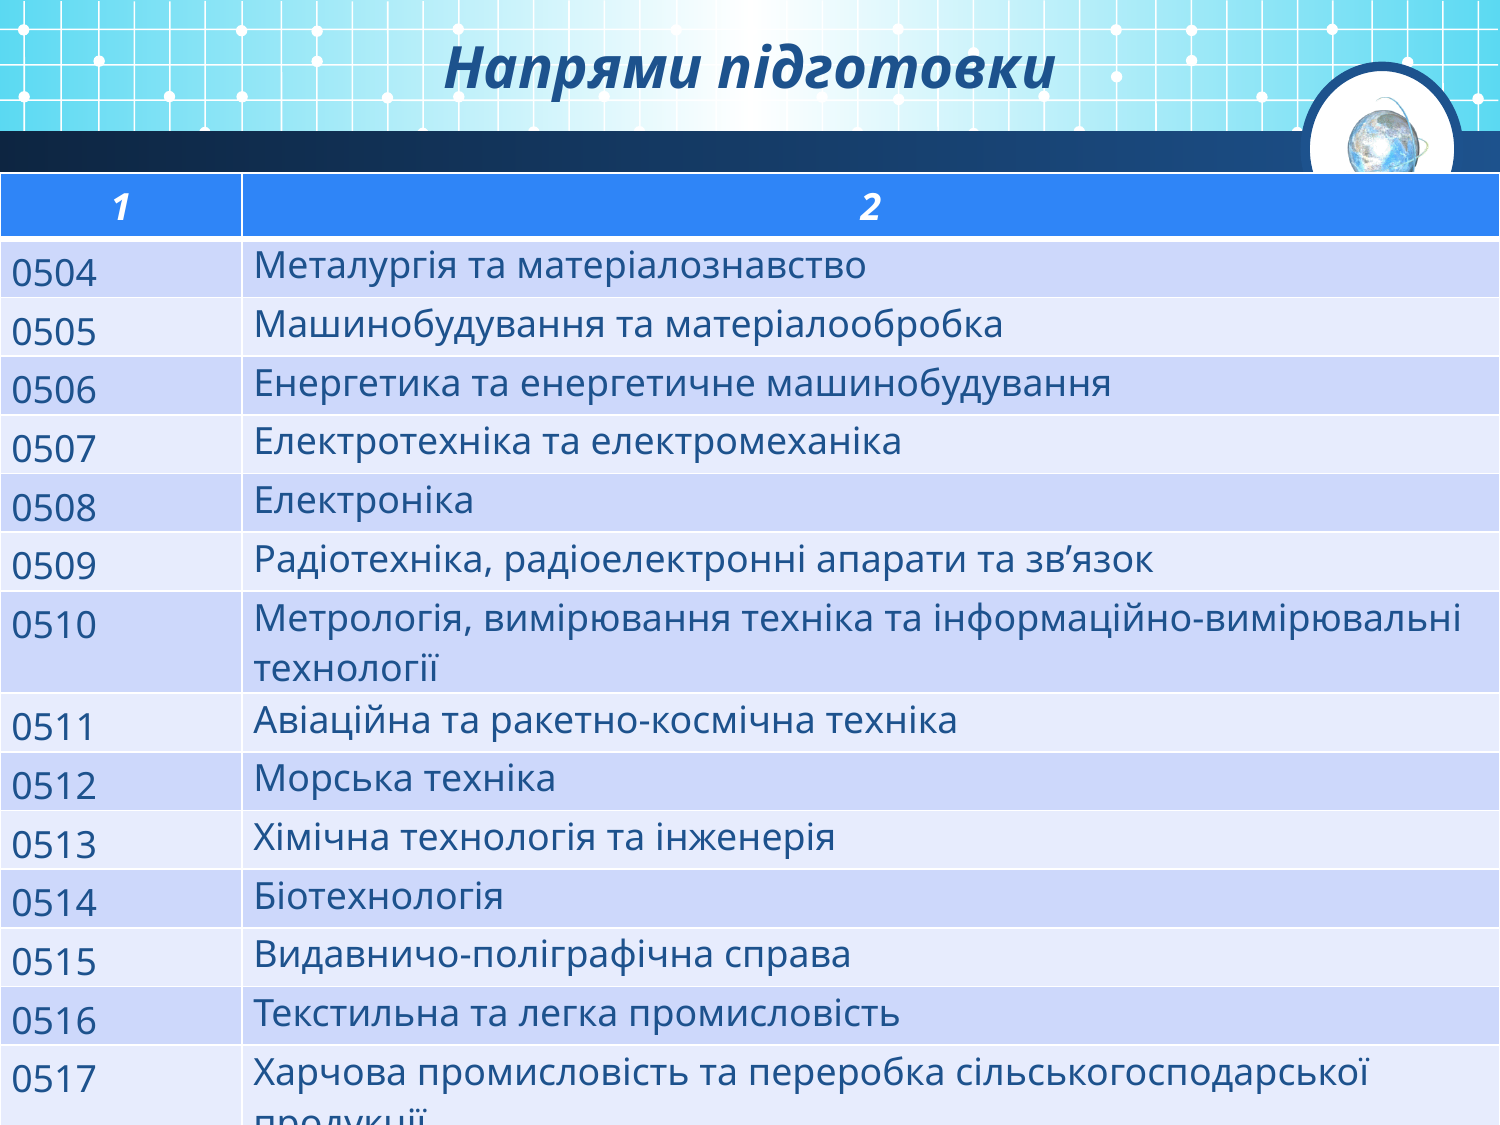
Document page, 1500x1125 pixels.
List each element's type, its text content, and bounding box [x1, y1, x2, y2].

table_cell Машинобудування та матеріалообробка [243, 298, 1499, 355]
table_cell 0512 [1, 753, 241, 810]
table_cell 0515 [1, 929, 241, 986]
table_cell Текстильна та легка промисловість [243, 987, 1499, 1044]
table_cell Енергетика та енергетичне машинобудування [243, 357, 1499, 414]
table_cell 0510 [1, 592, 241, 692]
table_cell Електротехніка та електромеханіка [243, 416, 1499, 473]
table_cell 0511 [1, 694, 241, 751]
table_header 1 [1, 174, 241, 236]
table_cell Металургія та матеріалознавство [243, 242, 1499, 297]
table_cell 0509 [1, 533, 241, 590]
table_cell Метрологія, вимірювання техніка та інформаційно-вимірювальні технології [243, 592, 1499, 692]
table_cell 0507 [1, 416, 241, 473]
table_cell 0516 [1, 987, 241, 1044]
table_cell Хімічна технологія та інженерія [243, 811, 1499, 868]
table_cell Радіотехніка, радіоелектронні апарати та зв’язок [243, 533, 1499, 590]
table_cell 0504 [1, 242, 241, 297]
table_cell Видавничо-поліграфічна справа [243, 929, 1499, 986]
table_cell Харчова промисловість та переробка сільськогосподарської продукції [243, 1046, 1499, 1125]
table_cell 0508 [1, 474, 241, 531]
table_cell 0517 [1, 1046, 241, 1125]
table_cell 0513 [1, 811, 241, 868]
table_cell Морська техніка [243, 753, 1499, 810]
table_cell Електроніка [243, 474, 1499, 531]
table_cell 0505 [1, 298, 241, 355]
table_cell 0506 [1, 357, 241, 414]
table_cell Біотехнологія [243, 870, 1499, 927]
table_cell Авіаційна та ракетно-космічна техніка [243, 694, 1499, 751]
table_header 2 [243, 174, 1499, 236]
table_cell 0514 [1, 870, 241, 927]
picture [1310, 130, 1454, 172]
title Напрями підготовки [0, 0, 1500, 130]
